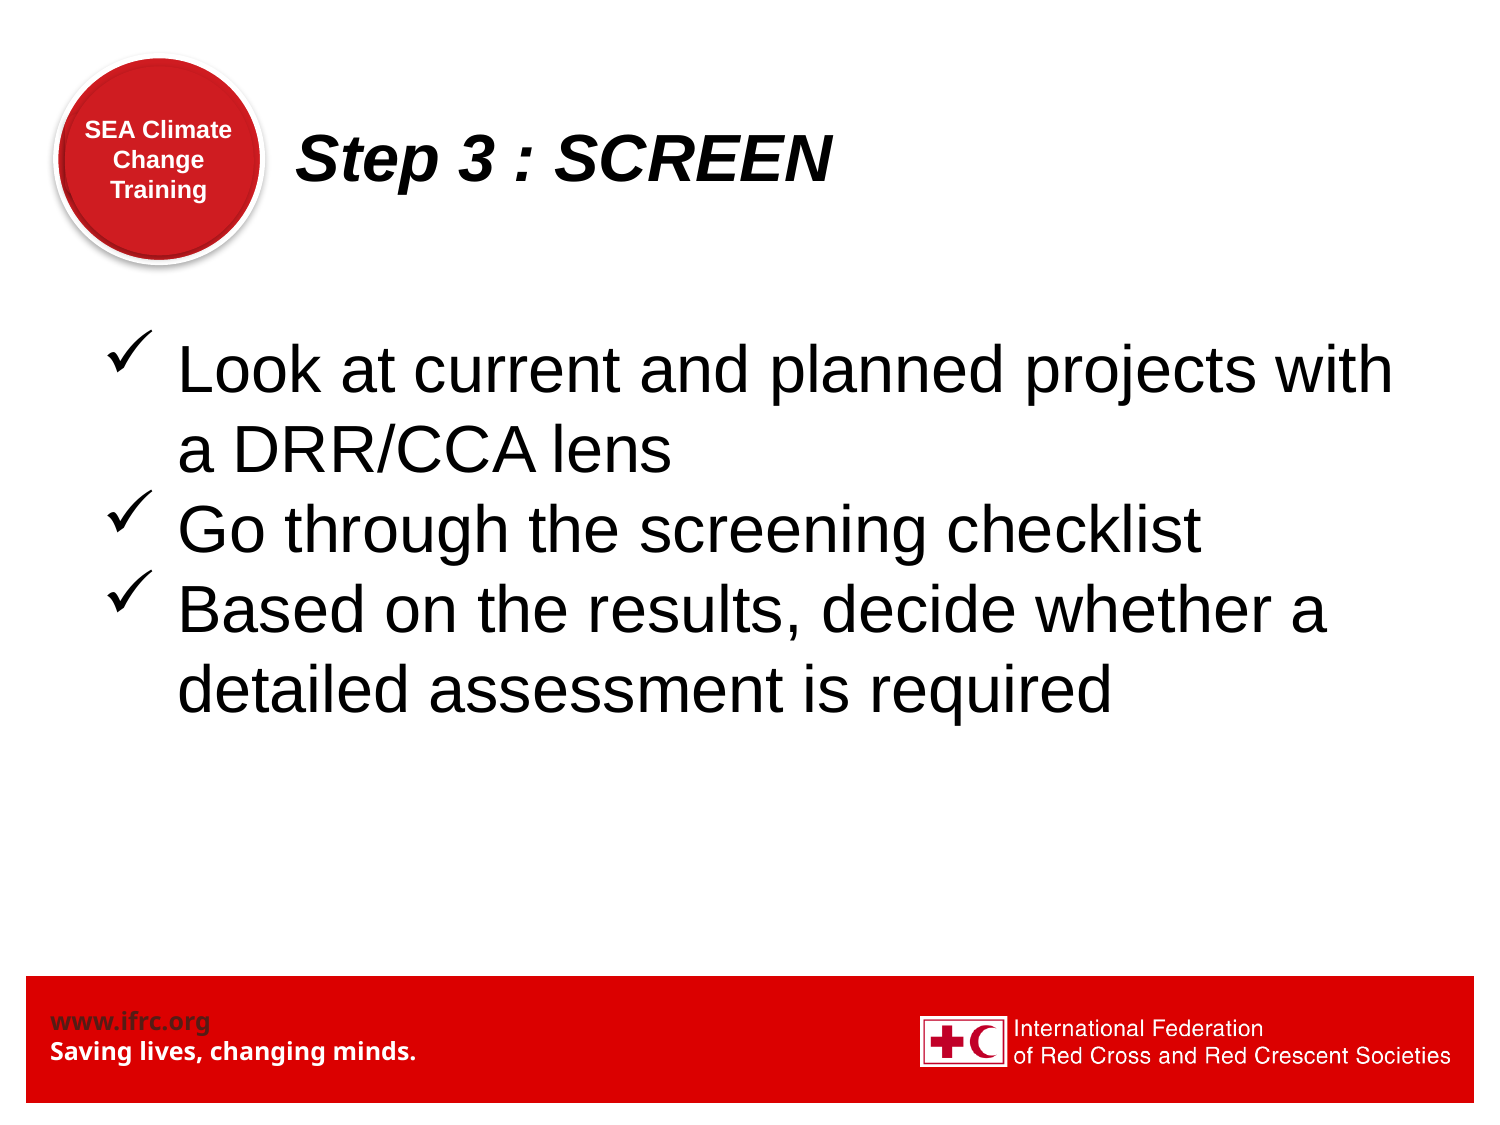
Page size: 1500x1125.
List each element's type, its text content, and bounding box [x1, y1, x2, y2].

text_box Look at current and planned projects with a DRR/CCA lens Go through the screening checklist Based on the results, decide whether a detailed assessment is required [87, 318, 1413, 733]
picture [920, 1016, 1450, 1067]
text_box Step 3 : SCREEN [280, 107, 1338, 202]
